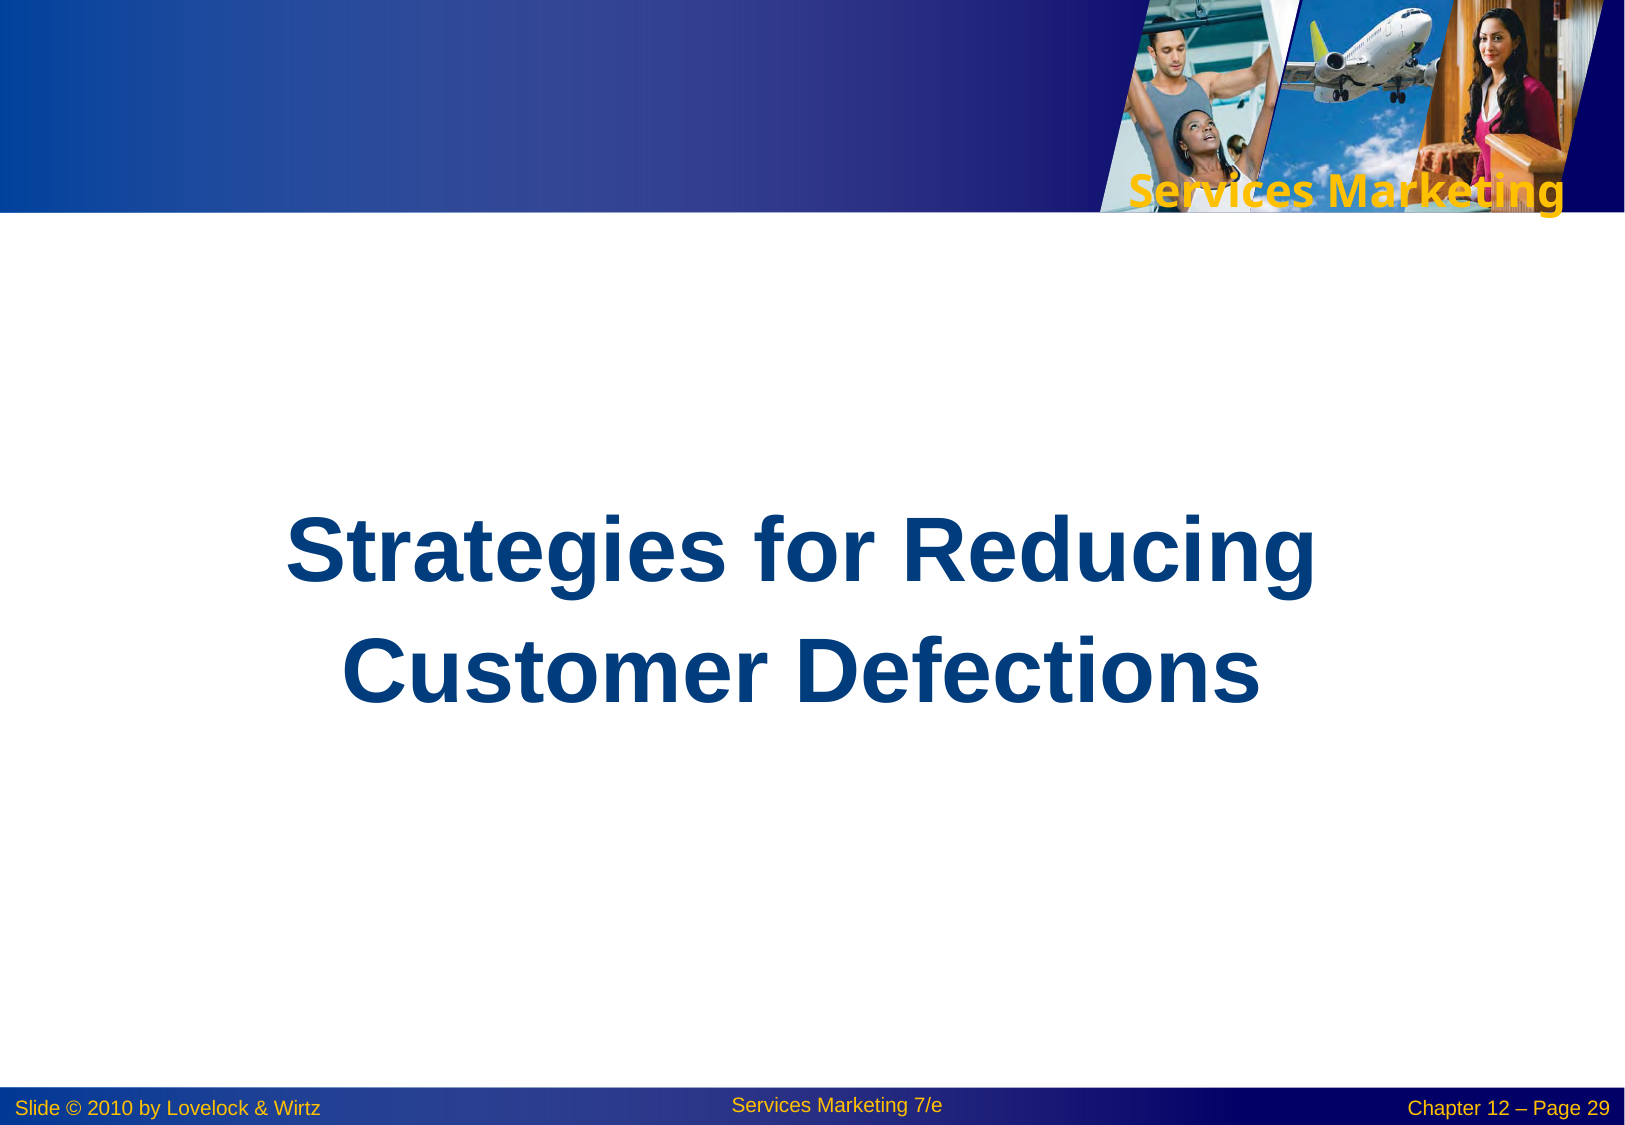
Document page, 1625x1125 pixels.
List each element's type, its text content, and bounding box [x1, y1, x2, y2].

picture [1162, 186, 1172, 192]
picture [1546, 187, 1556, 202]
text_box Strategies for Reducing Customer Defections [112, 436, 1493, 763]
picture [1100, 0, 1604, 213]
